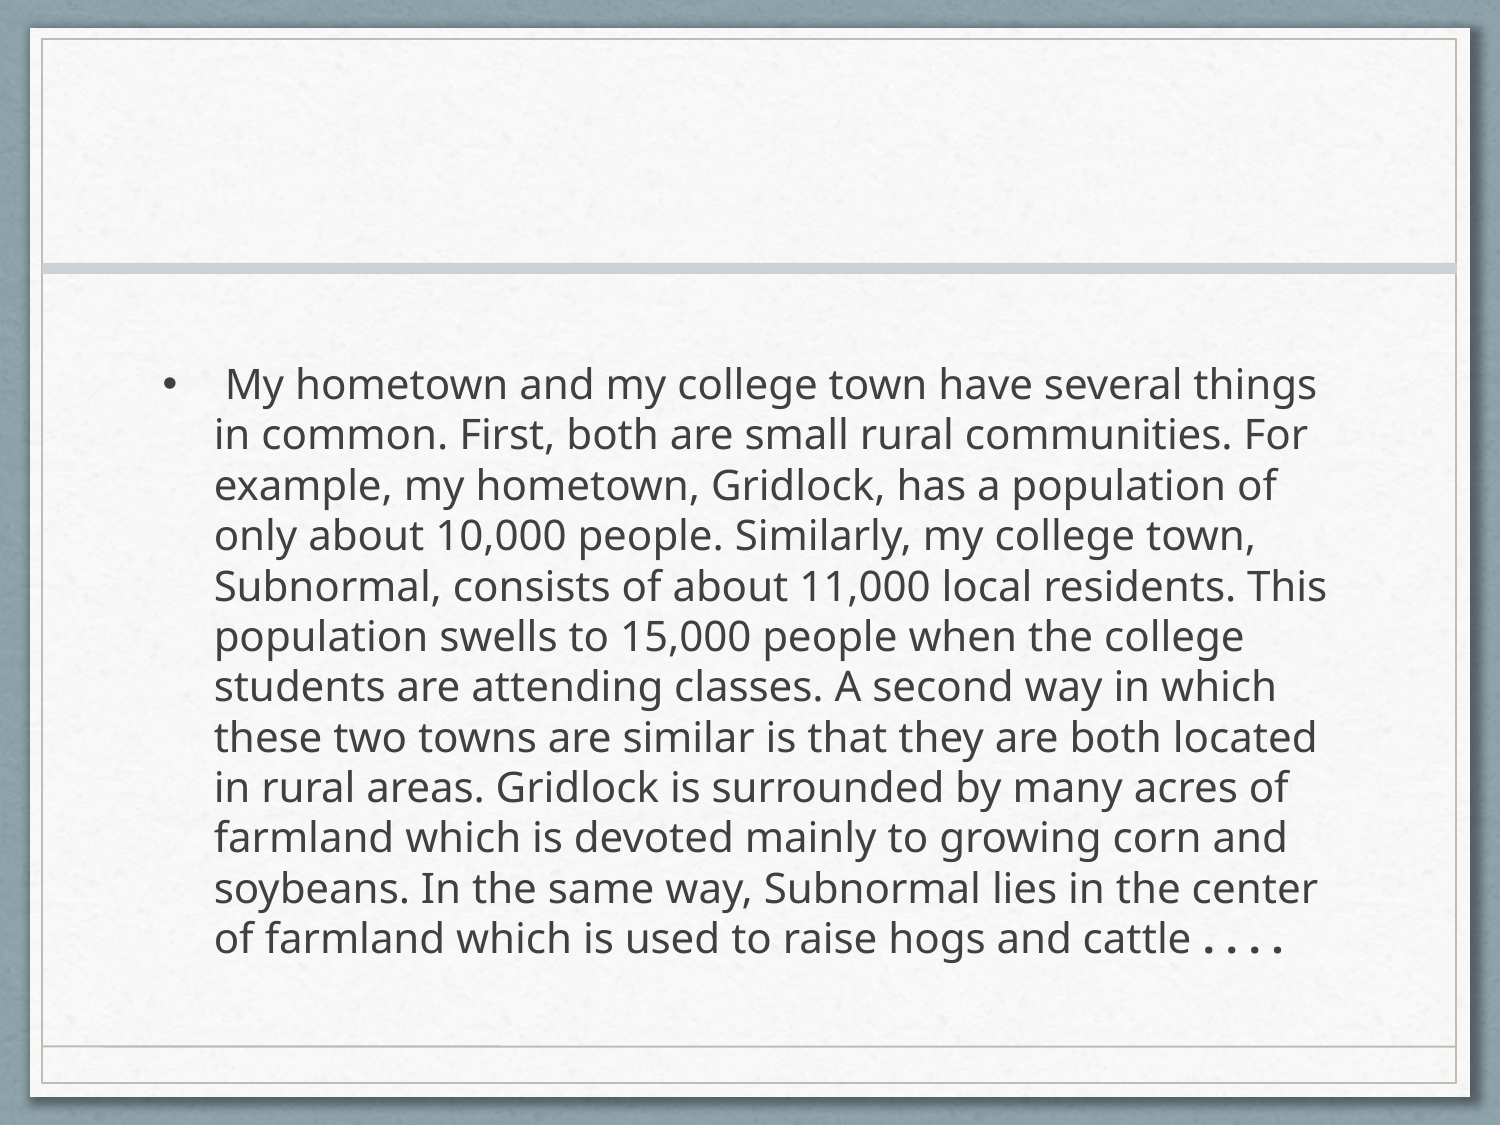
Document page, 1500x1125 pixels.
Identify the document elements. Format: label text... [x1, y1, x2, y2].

list My hometown and my college town have several things in common. First, both are small rural communities. For example, my hometown, Gridlock, has a population of only about 10,000 people. Similarly, my college town, Subnormal, consists of about 11,000 local residents. This population swells to 15,000 people when the college students are attending classes. A second way in which these two towns are similar is that they are both located in rural areas. Gridlock is surrounded by many acres of farmland which is devoted mainly to growing corn and soybeans. In the same way, Subnormal lies in the center of farmland which is used to raise hogs and cattle . . . . [147, 350, 1353, 995]
picture [30, 28, 1470, 1097]
